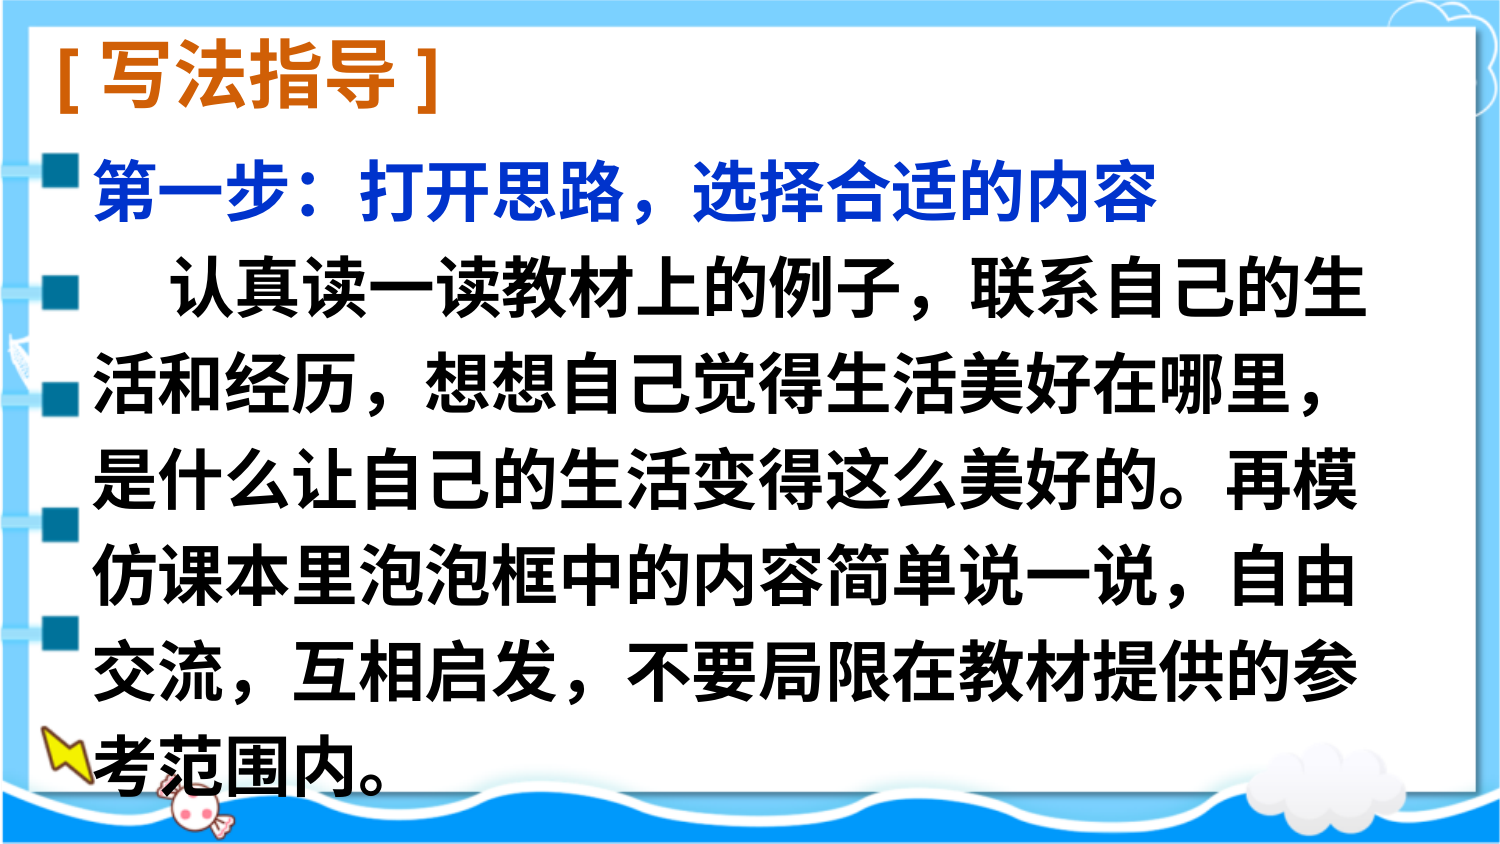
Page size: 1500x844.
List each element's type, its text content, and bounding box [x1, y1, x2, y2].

picture [0, 0, 1500, 844]
text_box [写法指导] [41, 20, 499, 126]
text_box 第一步：打开思路，选择合适的内容 认真读一读教材上的例子，联系自己的生活和经历，想想自己觉得生活美好在哪里，是什么让自己的生活变得这么美好的。再模仿课本里泡泡框中的内容简单说一说，自由交流，互相启发，不要局限在教材提供的参考范围内。 [76, 126, 1424, 813]
